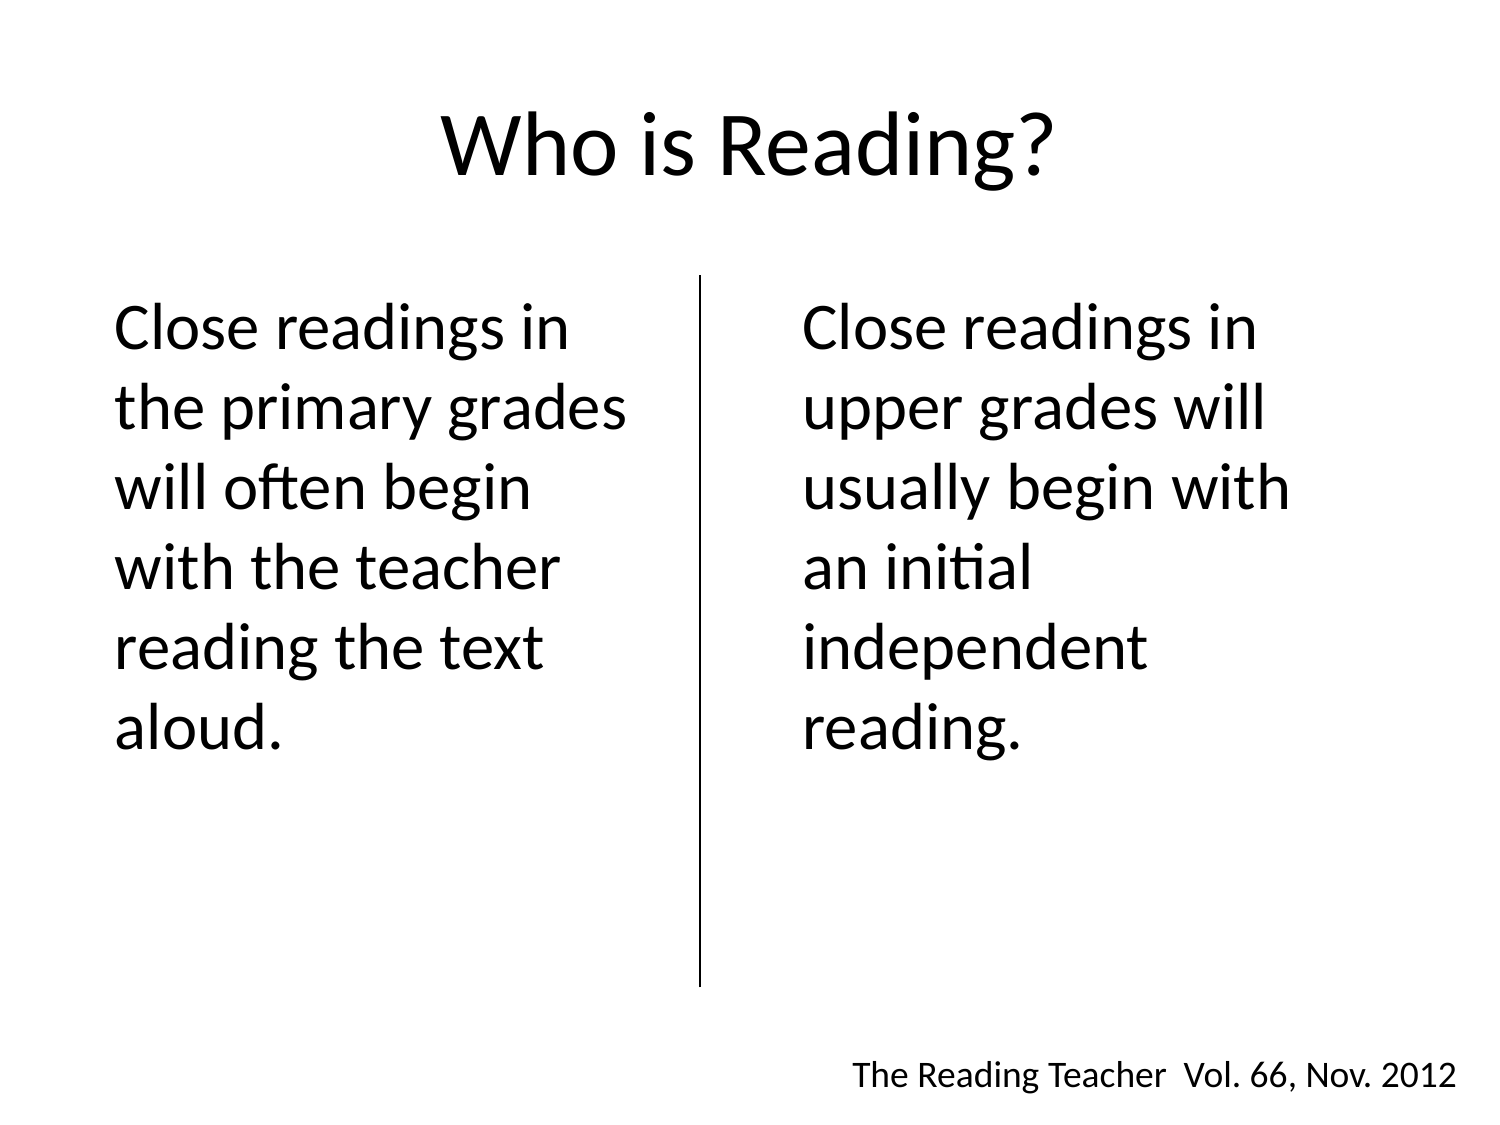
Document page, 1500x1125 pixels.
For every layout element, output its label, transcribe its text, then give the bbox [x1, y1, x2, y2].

text_box The Reading Teacher Vol. 66, Nov. 2012 [837, 1042, 1475, 1103]
text_box Close readings in upper grades will usually begin with an initial independent reading. [787, 274, 1338, 1018]
list Close readings in the primary grades will often begin with the teacher reading the text aloud. [99, 275, 650, 1018]
title Who is Reading? [50, 45, 1450, 233]
